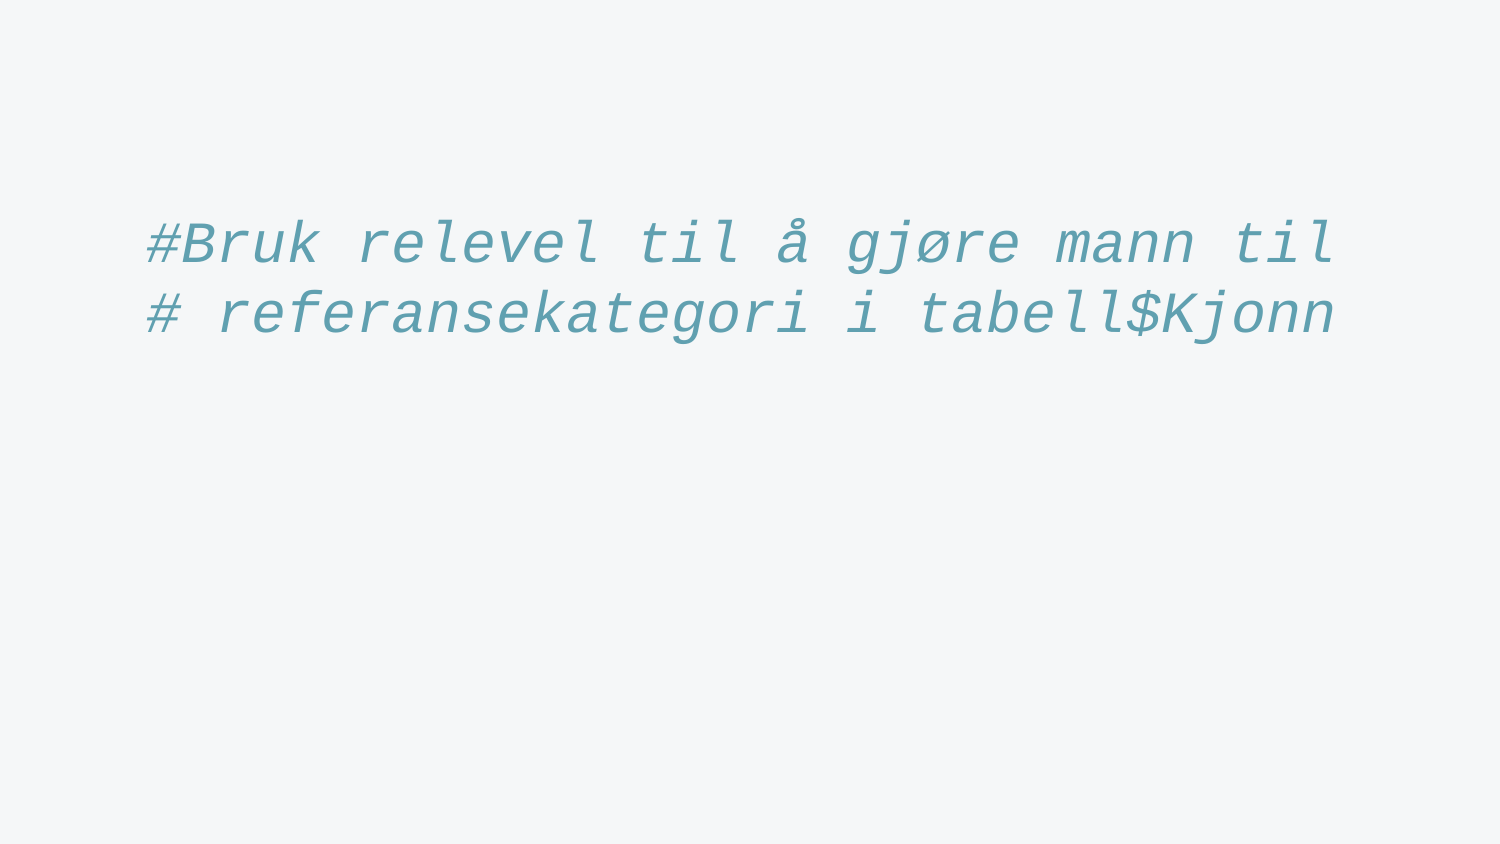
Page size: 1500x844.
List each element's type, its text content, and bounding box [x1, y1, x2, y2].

list #Bruk relevel til å gjøre mann til # referansekategori i tabell$Kjonn [75, 196, 1425, 754]
